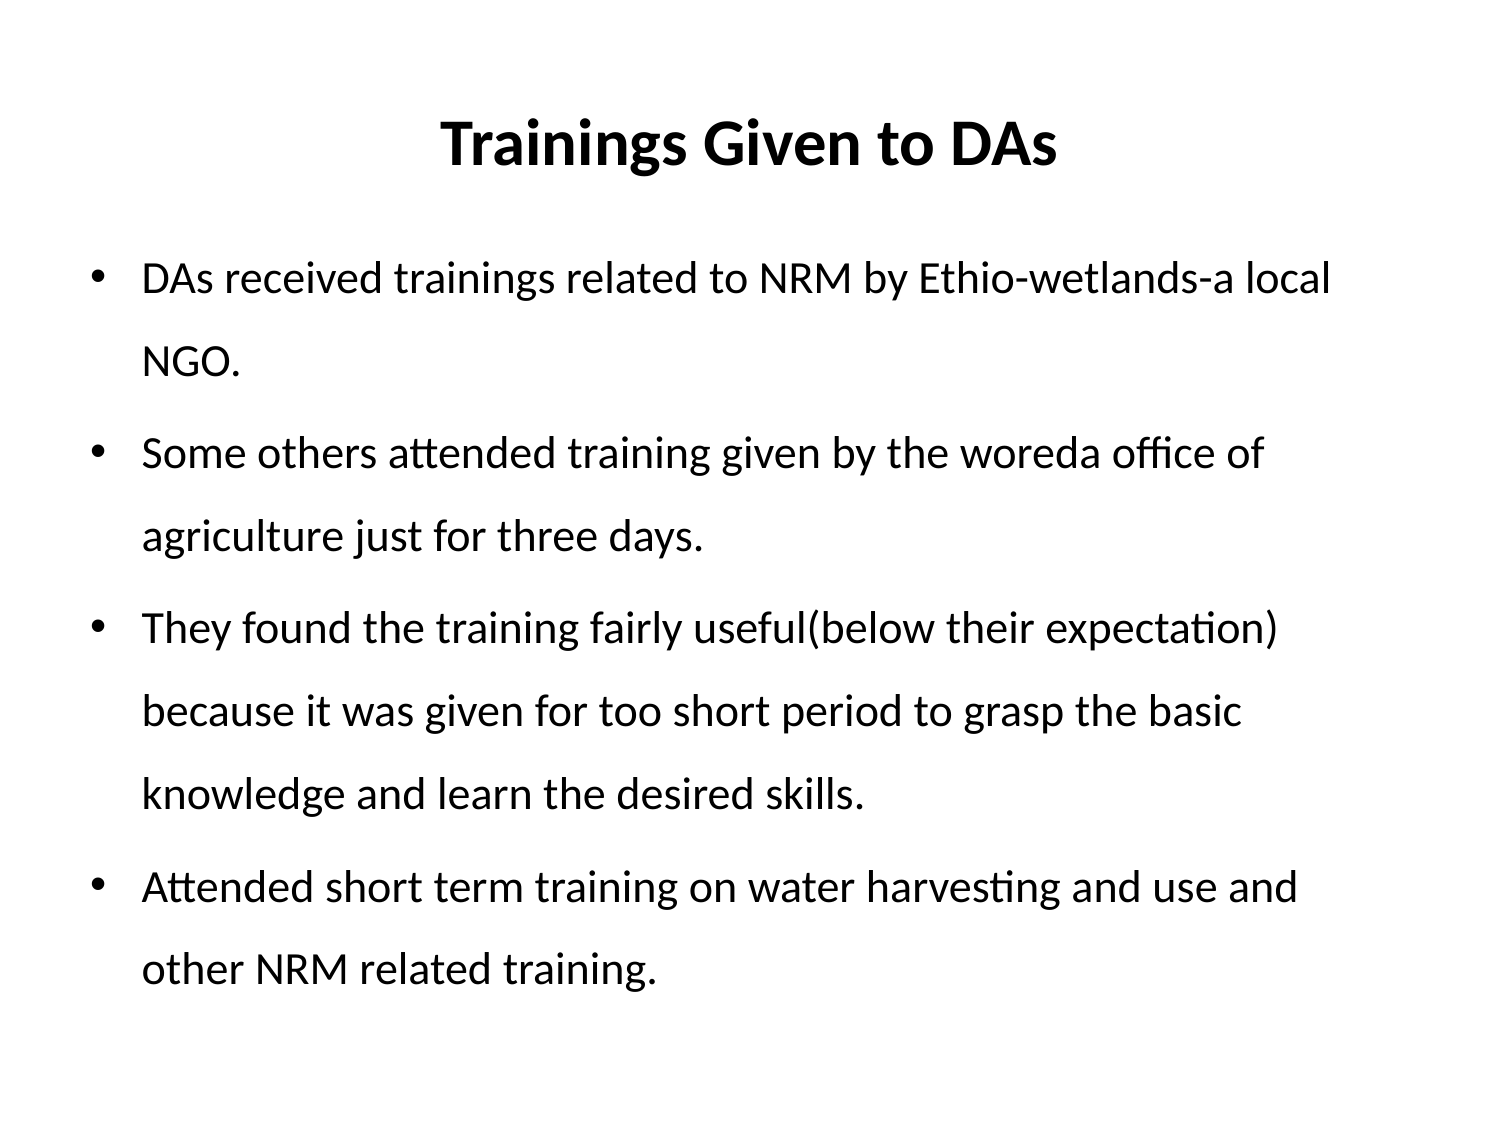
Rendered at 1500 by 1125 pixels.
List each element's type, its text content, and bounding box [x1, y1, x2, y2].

list DAs received trainings related to NRM by Ethio-wetlands-a local NGO. Some others attended training given by the woreda office of agriculture just for three days. They found the training fairly useful(below their expectation) because it was given for too short period to grasp the basic knowledge and learn the desired skills. Attended short term training on water harvesting and use and other NRM related training. [74, 212, 1426, 1006]
title Trainings Given to DAs [74, 44, 1426, 212]
